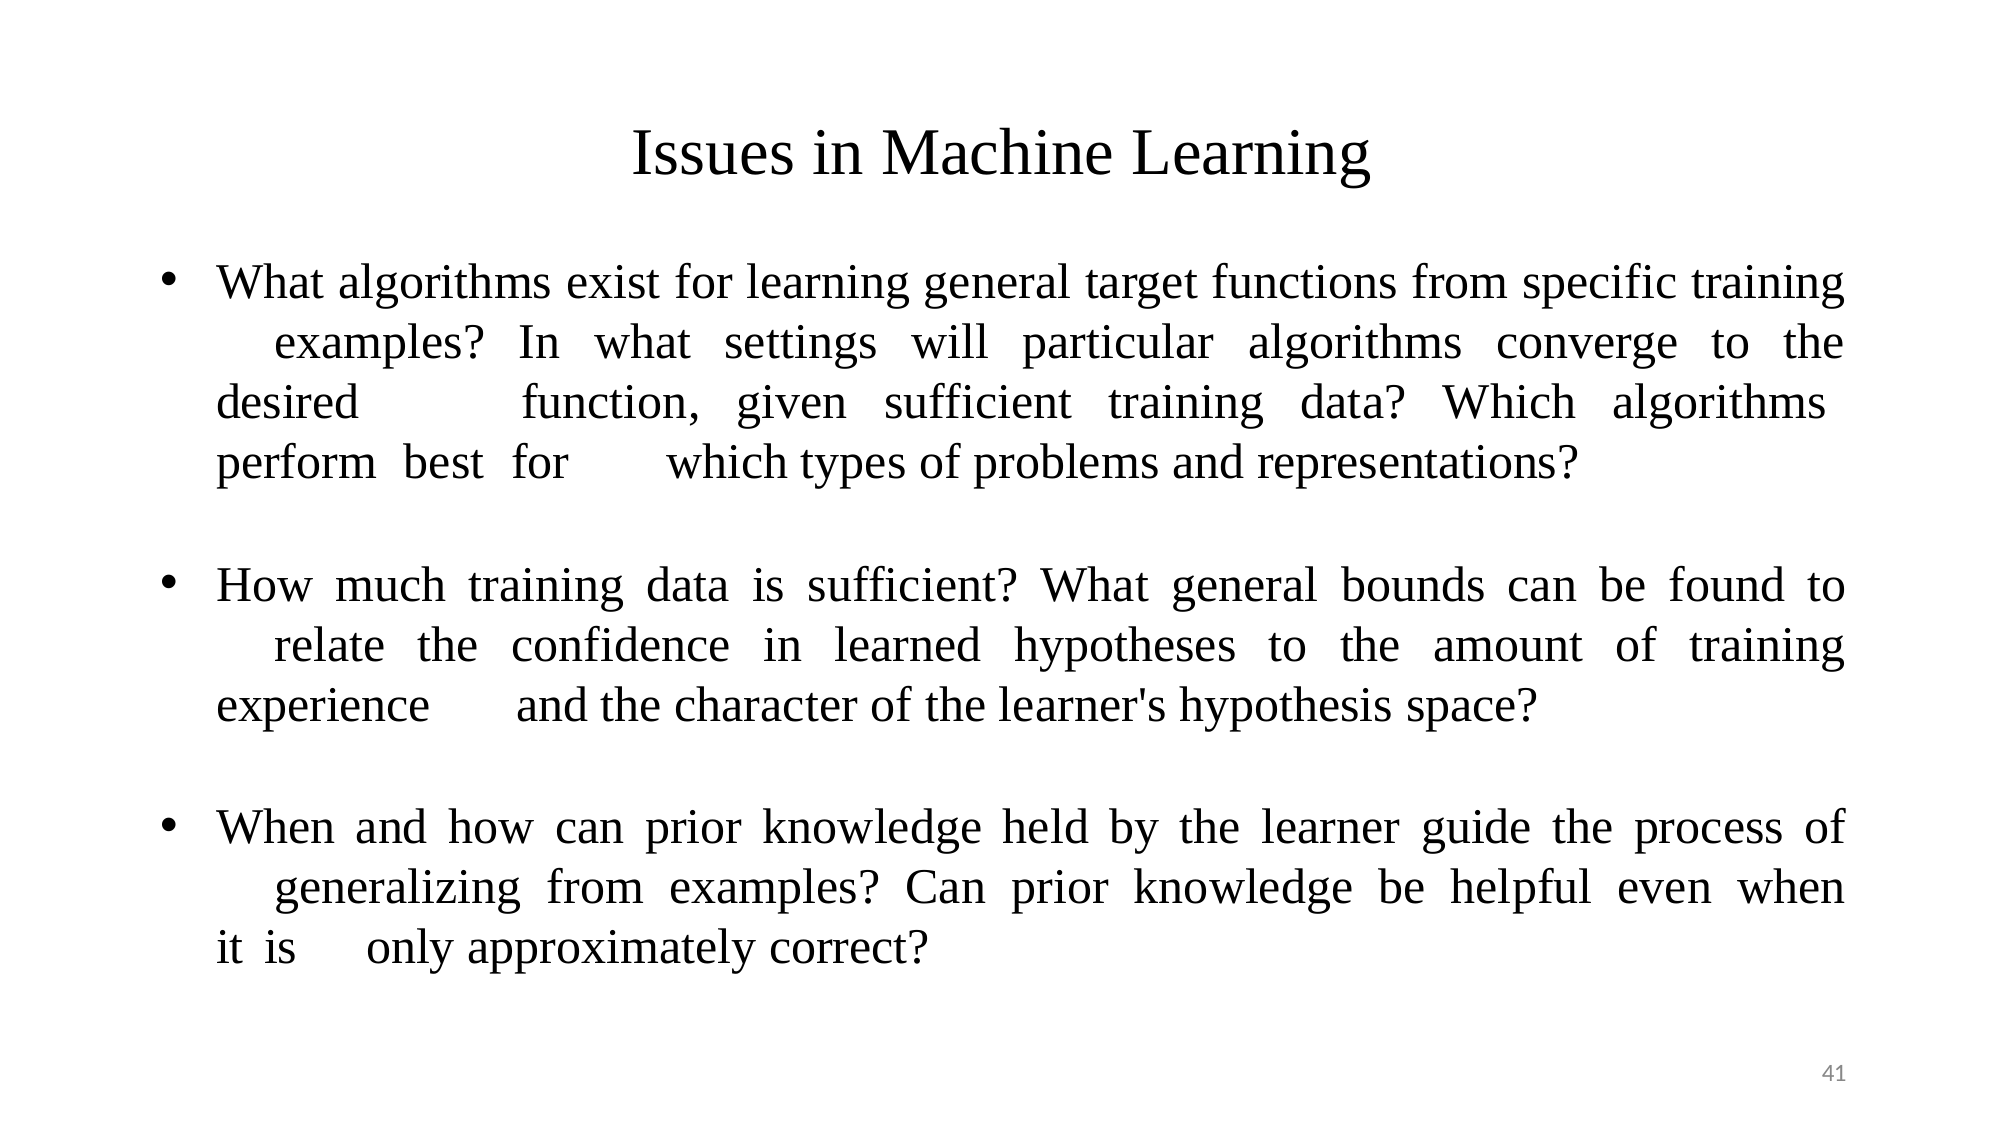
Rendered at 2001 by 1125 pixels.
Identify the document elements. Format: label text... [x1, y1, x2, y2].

title Issues in Machine Learning [153, 95, 1847, 297]
slide_number 41 [1815, 1060, 1856, 1125]
text_box What algorithms exist for learning general target functions from specific training examples? In what settings will particular algorithms converge to the desired function, given sufficient training data? Which algorithms perform best for which types of problems and representations? How much training data is sufficient? What general bounds can be found to relate the confidence in learned hypotheses to the amount of training experience and the character of the learner's hypothesis space? When and how can prior knowledge held by the learner guide the process of generalizing from examples? Can prior knowledge be helpful even when it is only approximately correct? [158, 246, 1847, 974]
